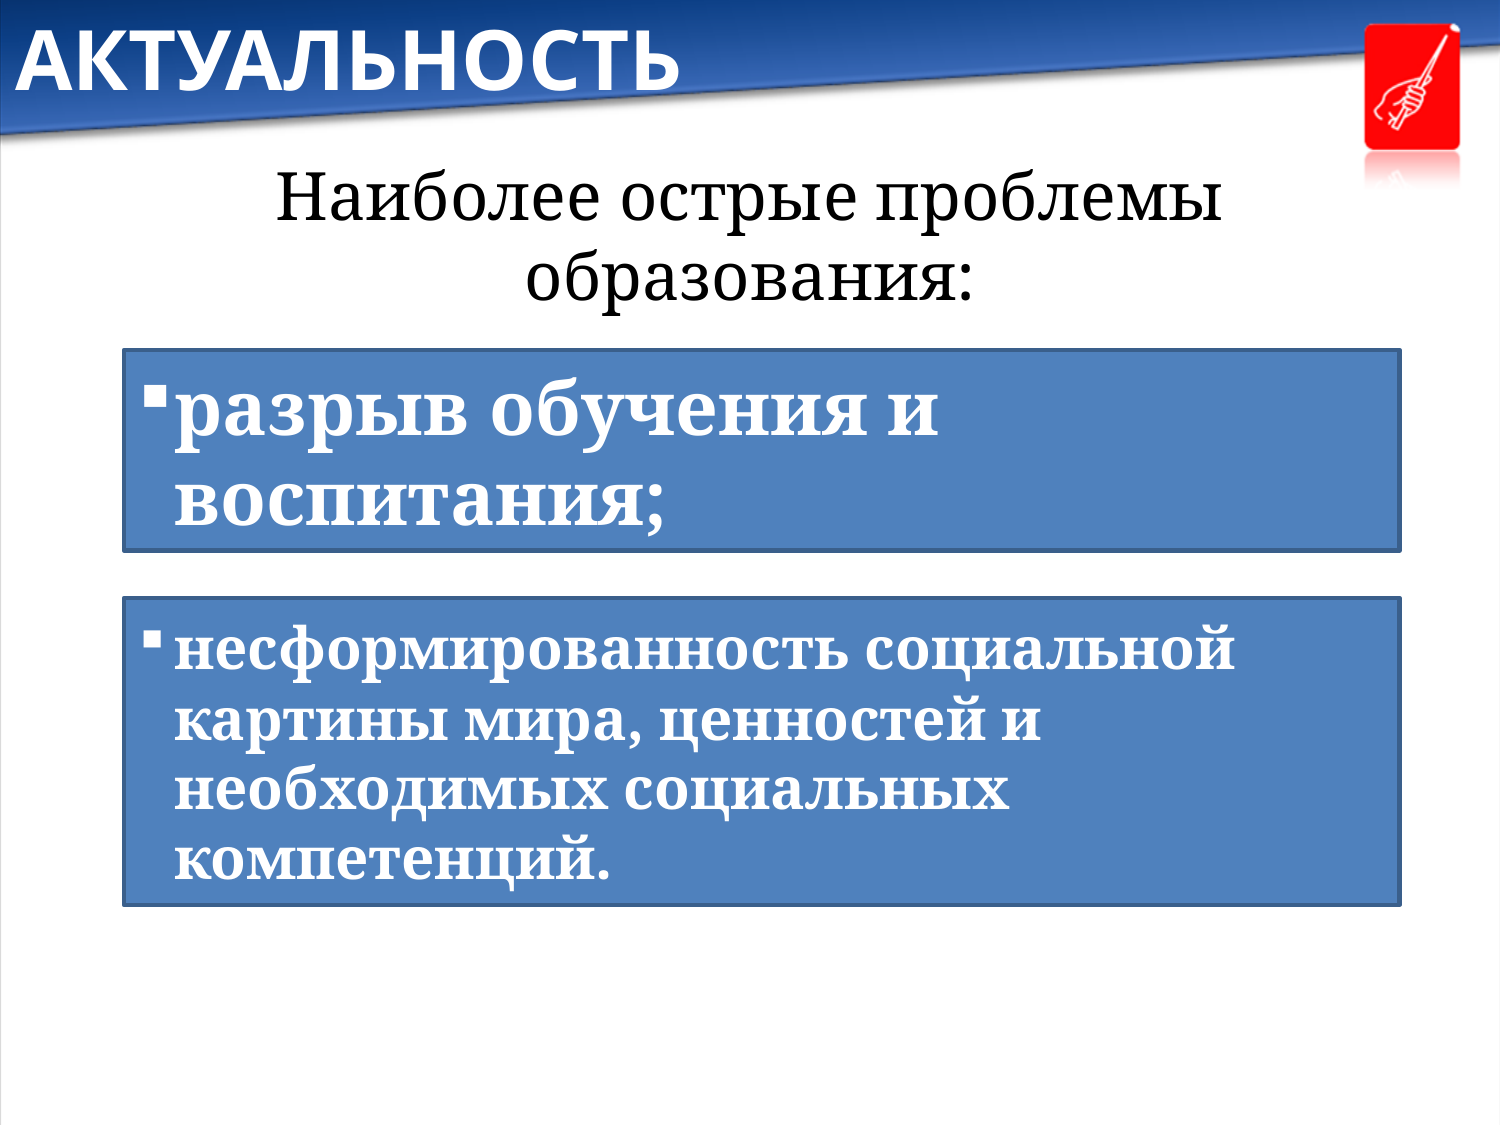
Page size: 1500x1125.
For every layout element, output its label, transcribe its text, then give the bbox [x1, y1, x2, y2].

title Актуальность [0, 0, 1276, 107]
list Наиболее острые проблемы образования: [76, 184, 1424, 322]
text_box разрыв обучения и воспитания; [122, 348, 1402, 553]
text_box несформированность социальной картины мира, ценностей и необходимых социальных компетенций. [122, 596, 1402, 907]
picture [0, 0, 1500, 1125]
